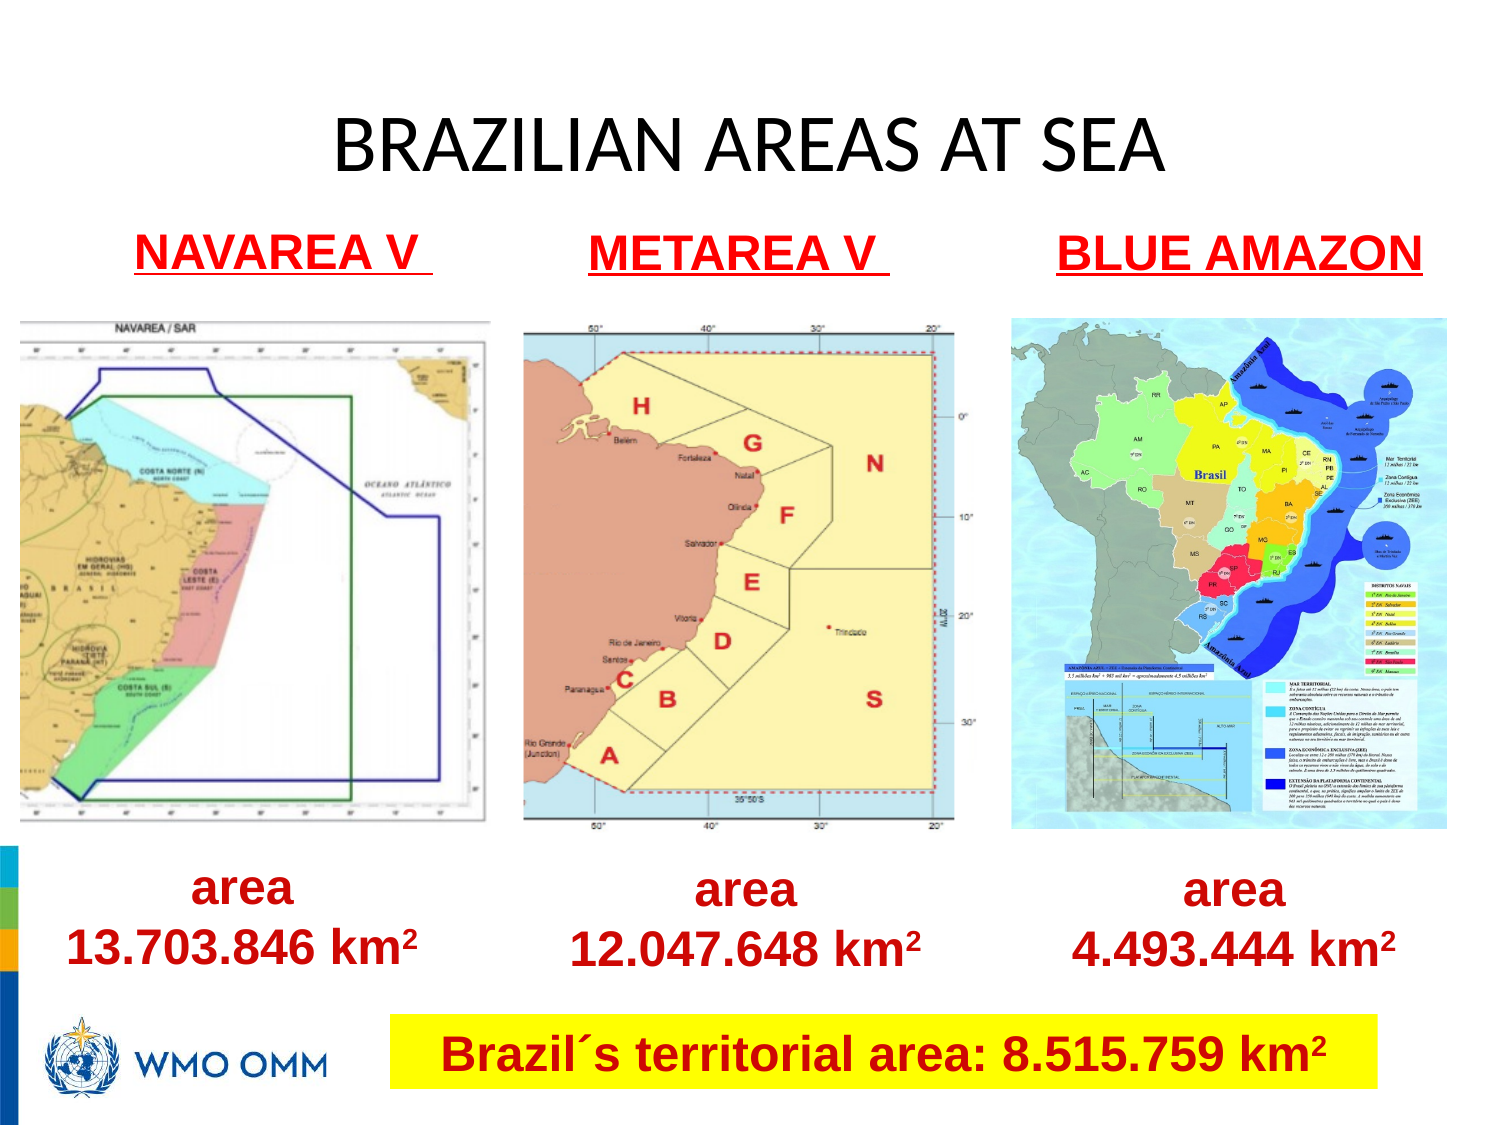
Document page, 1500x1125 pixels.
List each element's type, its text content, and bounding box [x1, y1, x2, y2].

text_box NAVAREA V [0, 212, 479, 288]
text_box METAREA V [479, 212, 980, 288]
picture [1011, 318, 1447, 829]
picture [0, 982, 327, 1125]
text_box area 13.703.846 km2 [0, 847, 485, 982]
text_box area 12.047.648 km2 [503, 849, 968, 985]
text_box Brazil´s territorial area: 8.515.759 km2 [390, 1014, 1378, 1089]
title BRAZILIAN AREAS AT SEA [75, 45, 1425, 212]
picture [518, 322, 979, 834]
text_box area 4.493.444 km2 [968, 849, 1500, 985]
text_box BLUE AMAZON [980, 212, 1500, 288]
picture [20, 321, 492, 827]
